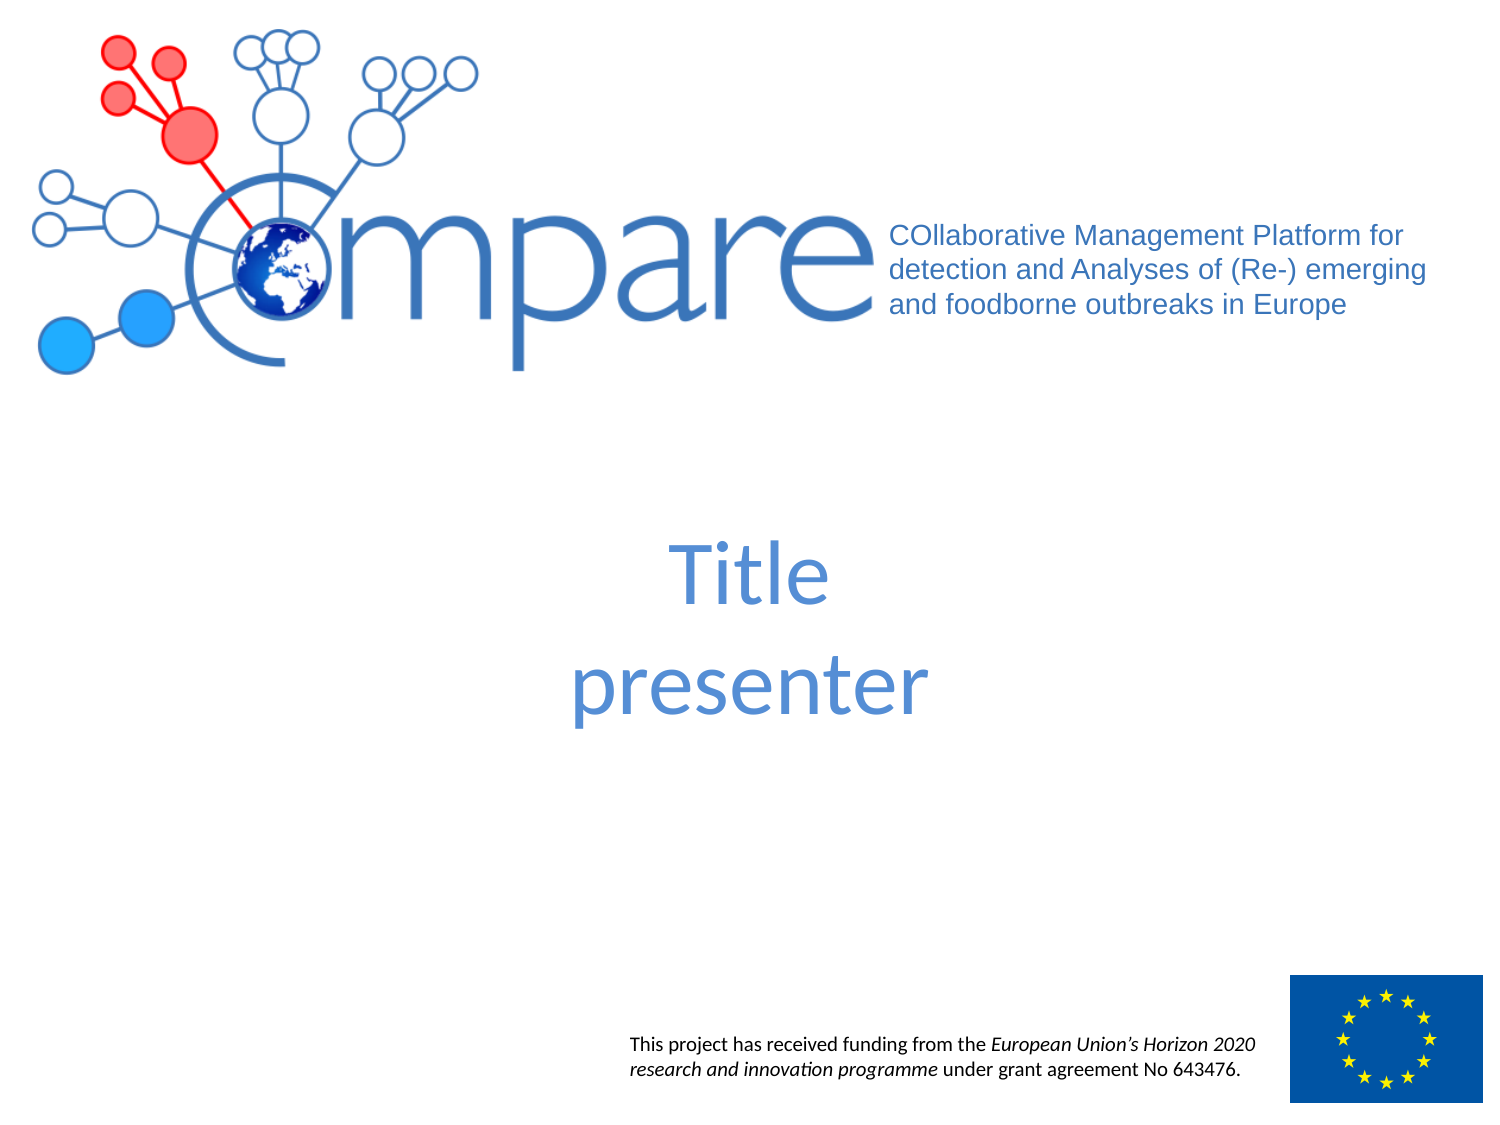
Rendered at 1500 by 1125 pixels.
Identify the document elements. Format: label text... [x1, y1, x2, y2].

title Title presenter [112, 505, 1388, 747]
picture [1290, 975, 1483, 1103]
picture [31, 29, 874, 376]
